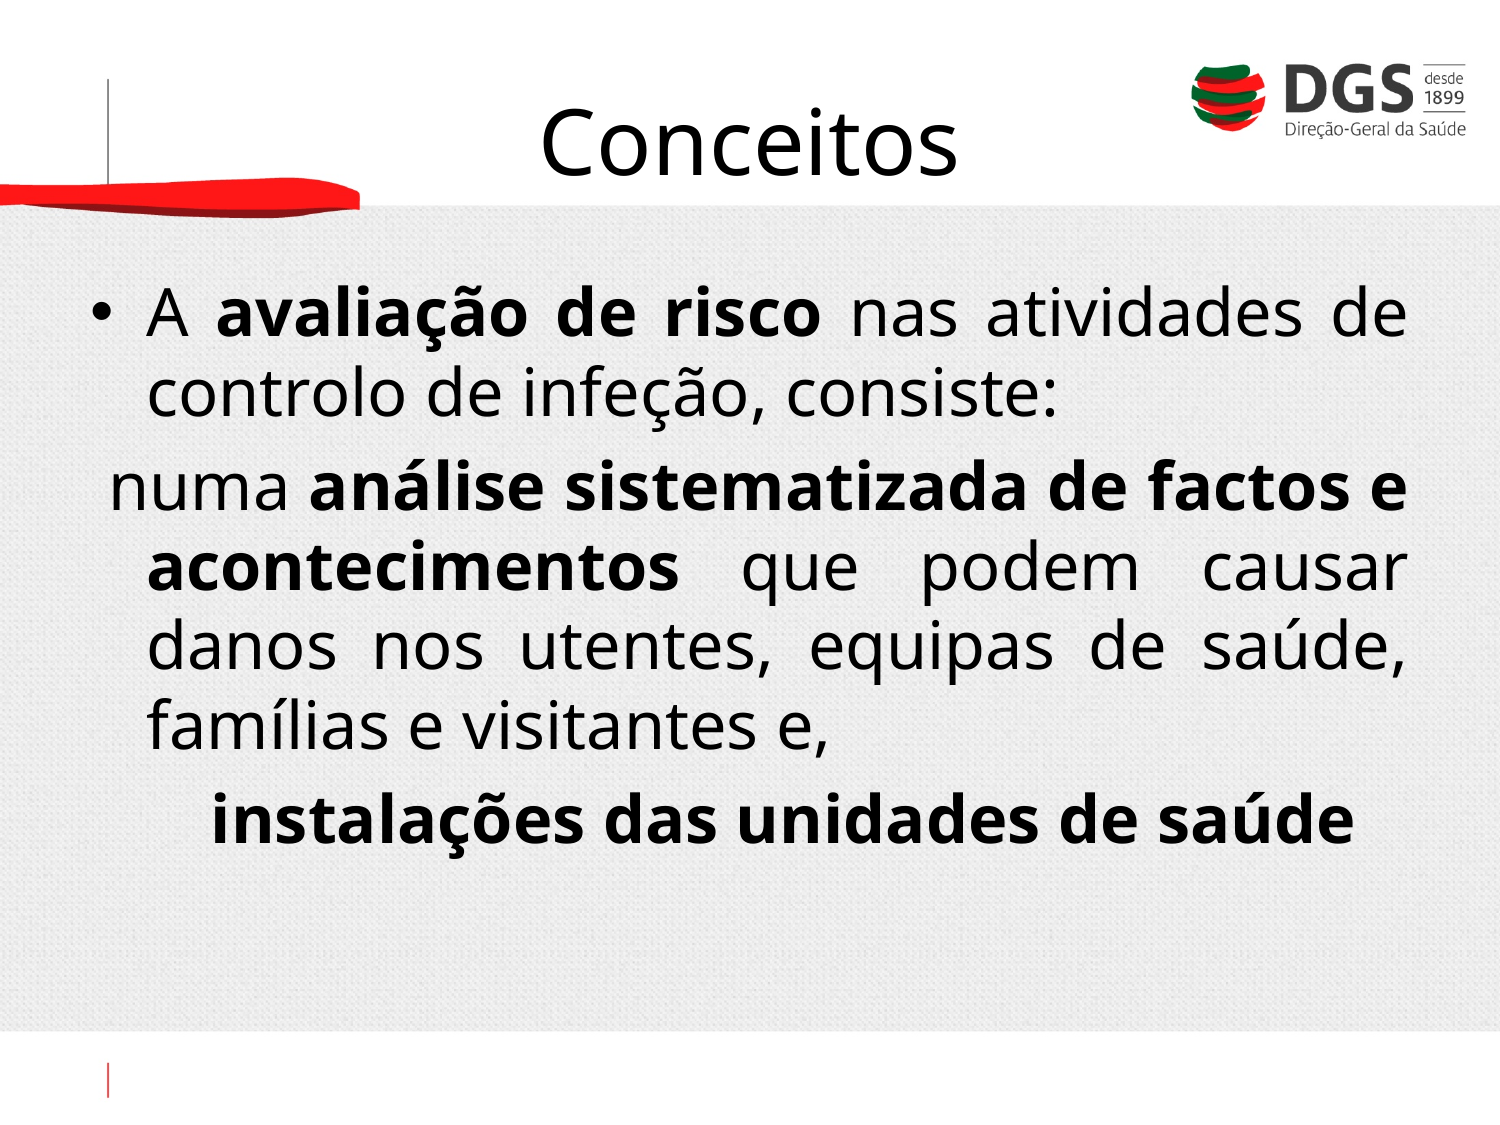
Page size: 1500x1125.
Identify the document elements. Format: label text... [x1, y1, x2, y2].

title Conceitos [74, 44, 1426, 233]
list A avaliação de risco nas atividades de controlo de infeção, consiste: numa análise sistematizada de factos e acontecimentos que podem causar danos nos utentes, equipas de saúde, famílias e visitantes e, instalações das unidades de saúde [74, 262, 1426, 1006]
picture [0, 0, 1500, 1125]
